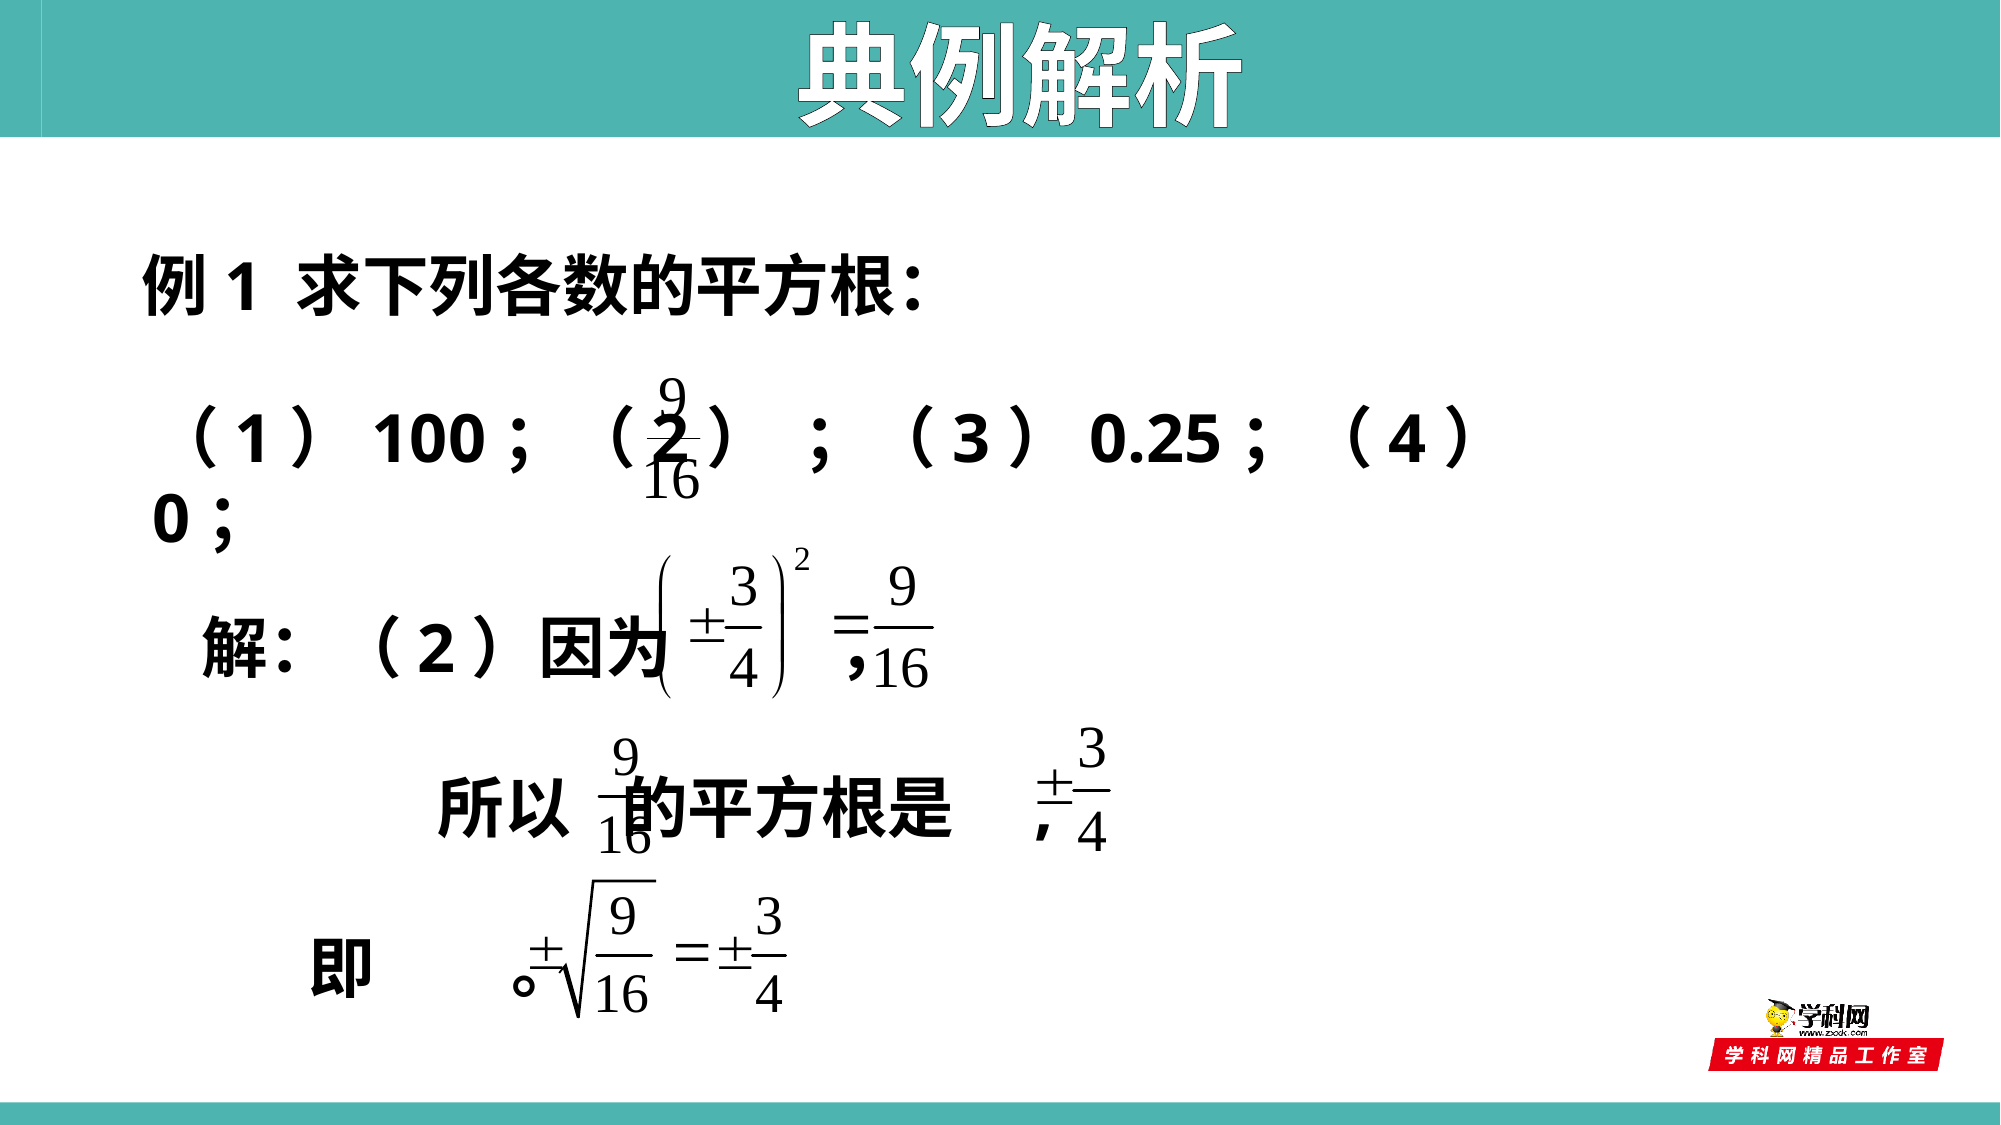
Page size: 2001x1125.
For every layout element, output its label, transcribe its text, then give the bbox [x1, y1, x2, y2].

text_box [653, 539, 937, 703]
picture [1708, 1038, 1944, 1071]
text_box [521, 876, 790, 1023]
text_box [643, 366, 705, 505]
text_box [0, 1100, 2000, 1125]
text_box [1029, 716, 1115, 856]
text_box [595, 728, 658, 859]
text_box （1）100；（2） ；（3）0.25；（4）0； [137, 388, 1531, 563]
text_box 解：（2）因为 ， 所以 的平方根是 , 即 。 [155, 518, 1513, 1079]
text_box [0, 0, 2000, 138]
text_box 例1 求下列各数的平方根： [126, 236, 1743, 331]
picture [1766, 999, 1869, 1037]
